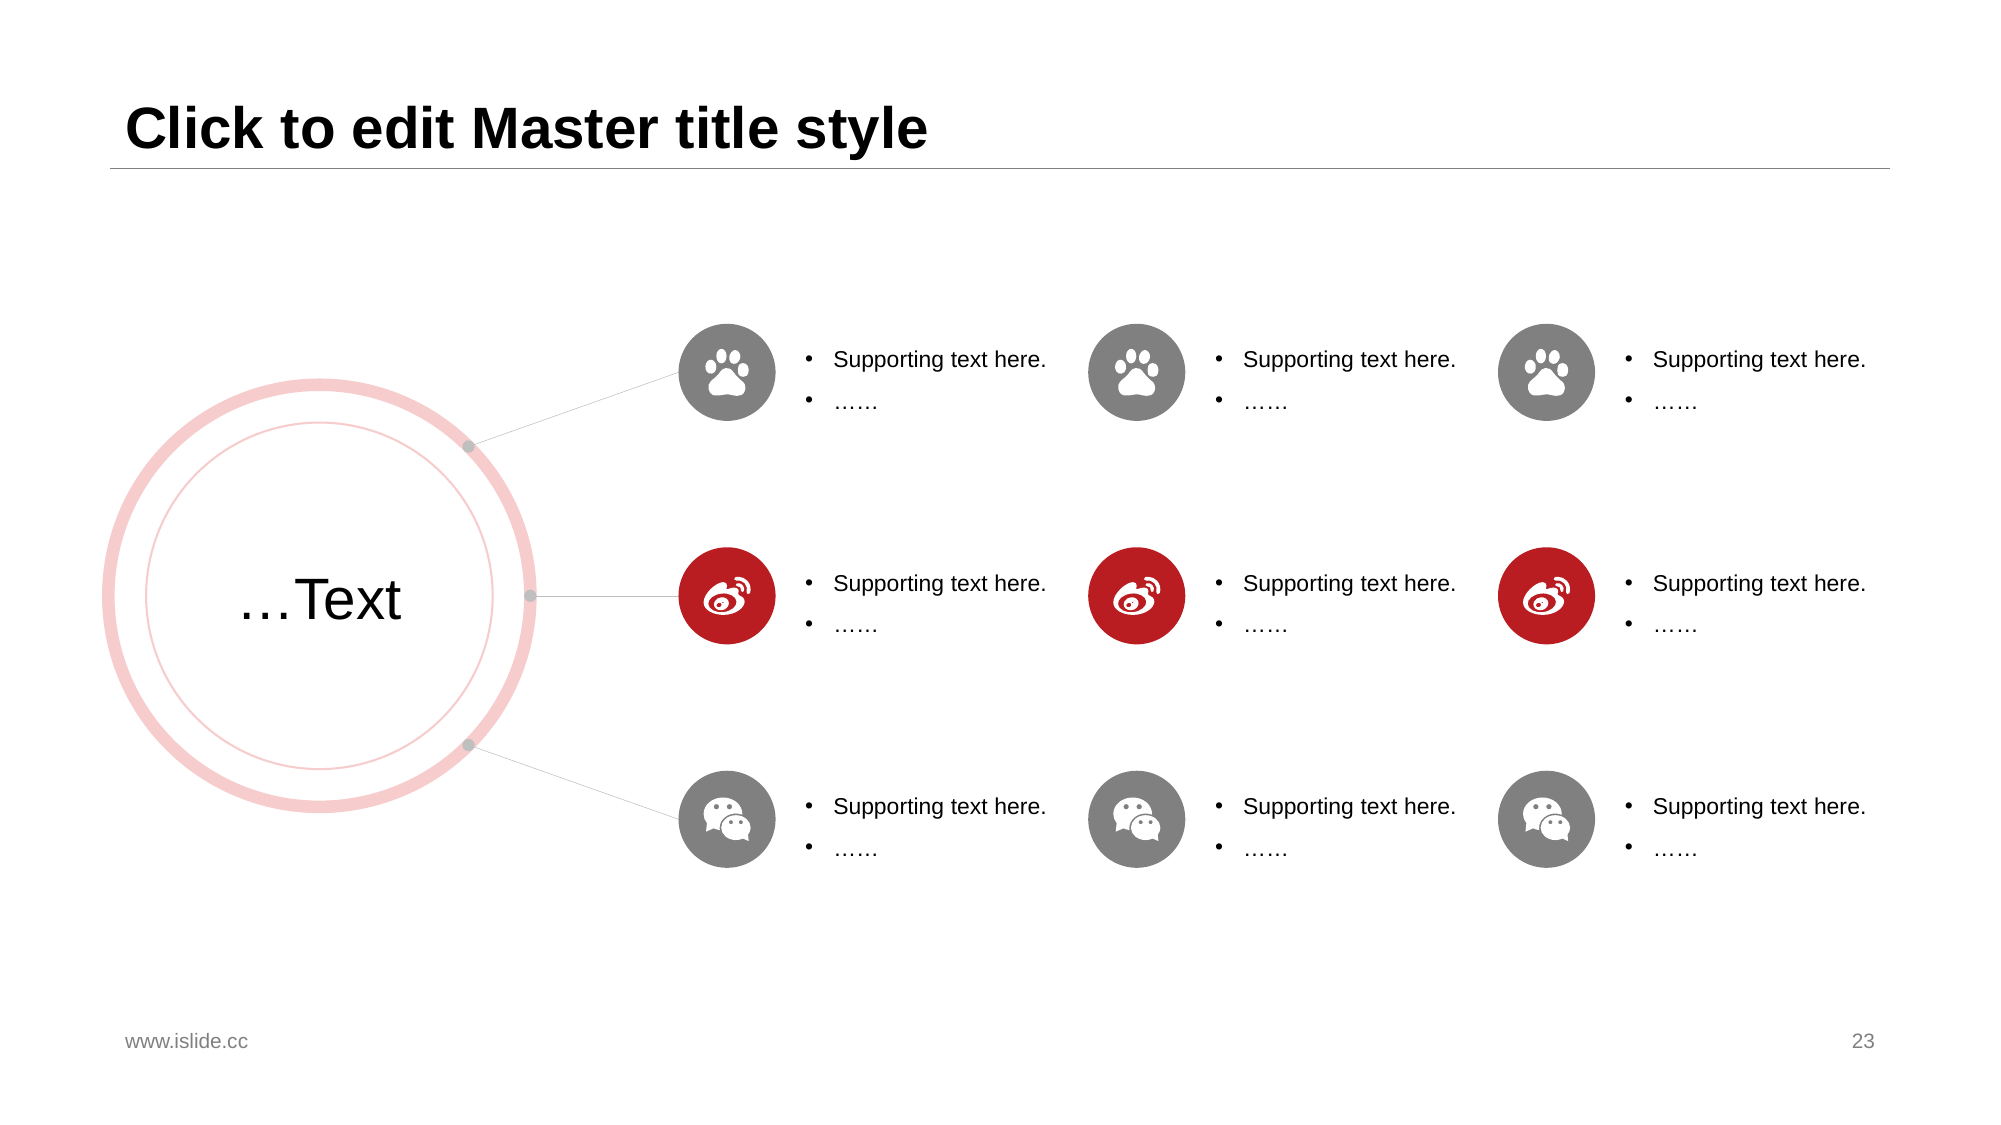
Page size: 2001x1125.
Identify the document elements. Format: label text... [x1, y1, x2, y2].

slide_number 23 [1412, 1023, 1890, 1058]
title Click to edit Master title style [109, 0, 1890, 169]
footer www.islide.cc [109, 1023, 790, 1058]
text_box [108, 309, 1890, 883]
